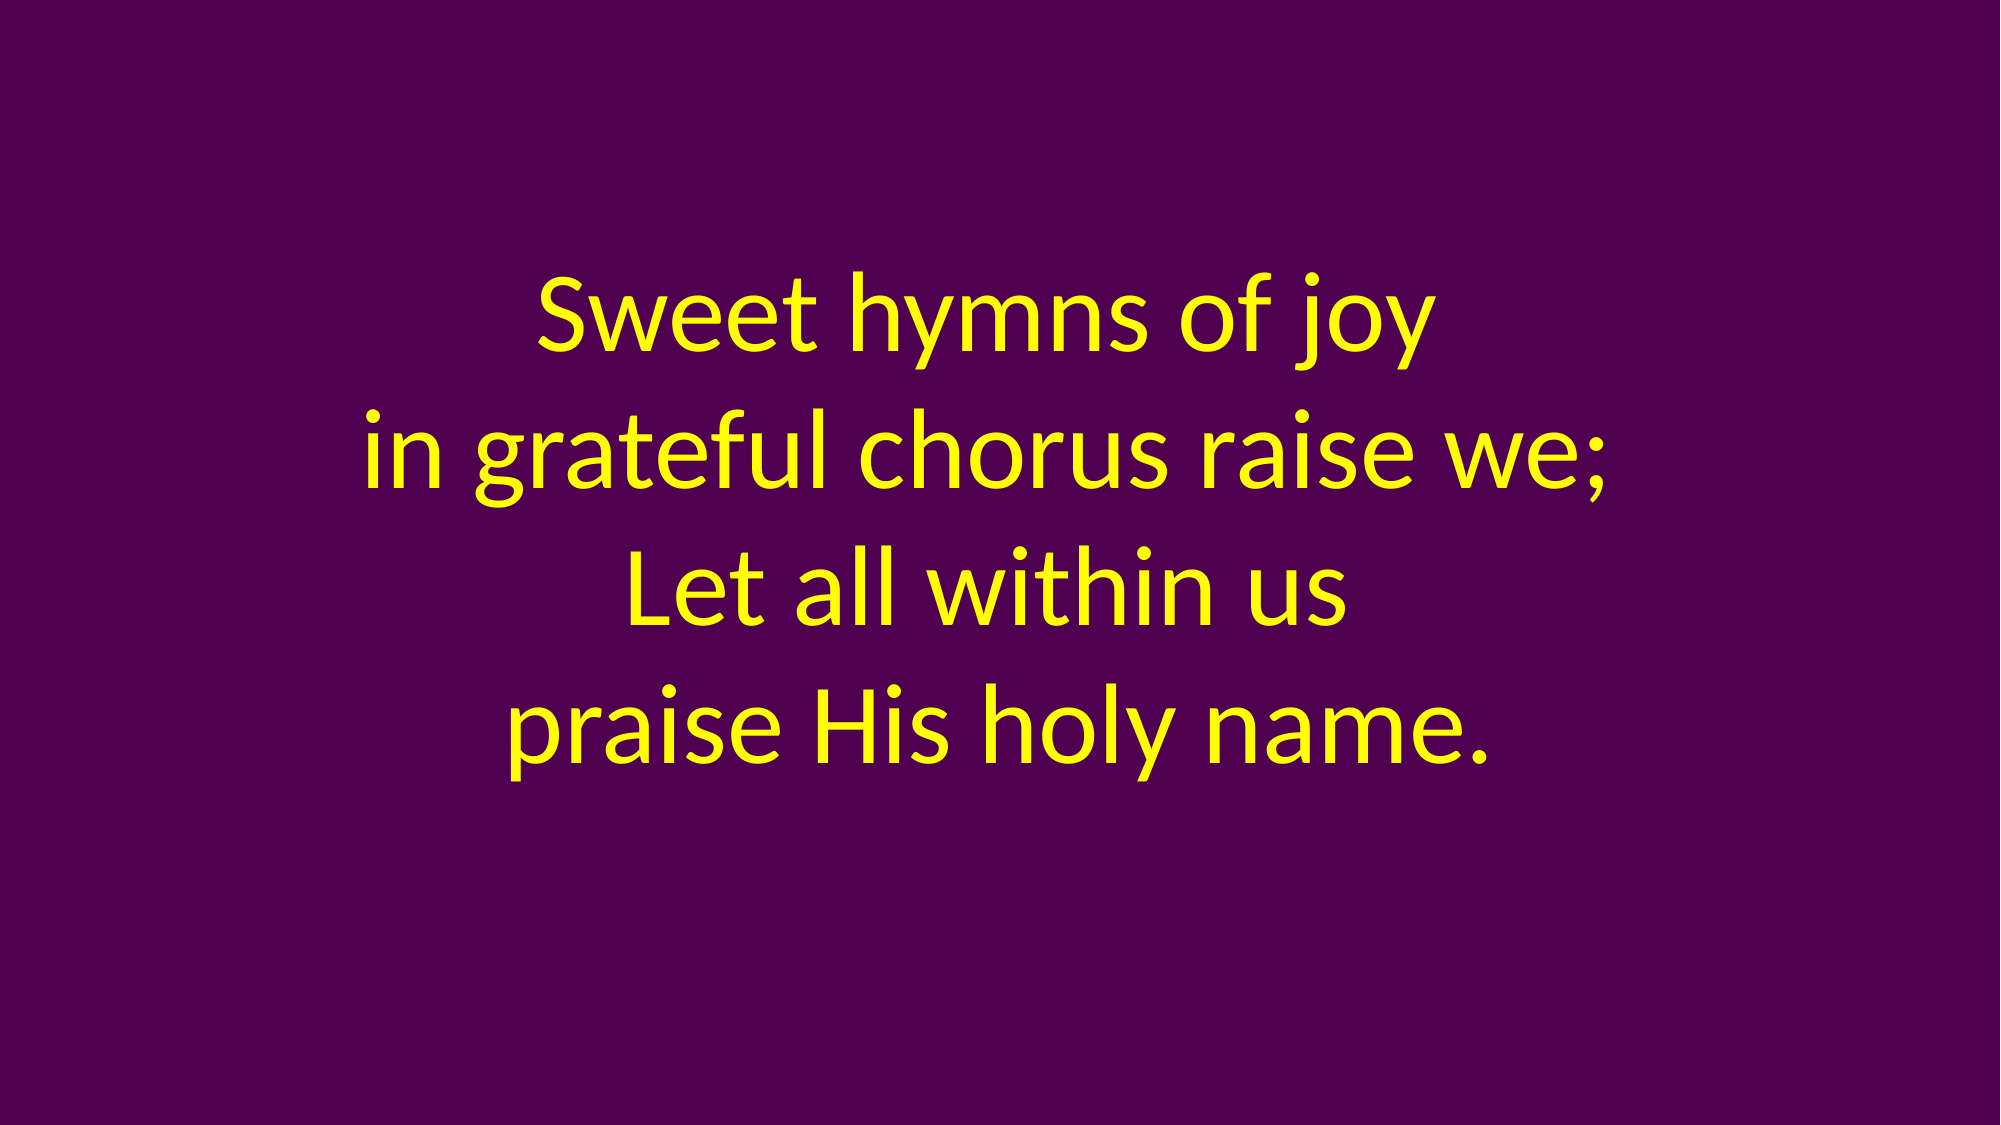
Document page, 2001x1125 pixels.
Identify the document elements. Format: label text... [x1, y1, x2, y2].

text_box Sweet hymns of joy in grateful chorus raise we; Let all within us praise His holy name. [0, 229, 2000, 794]
